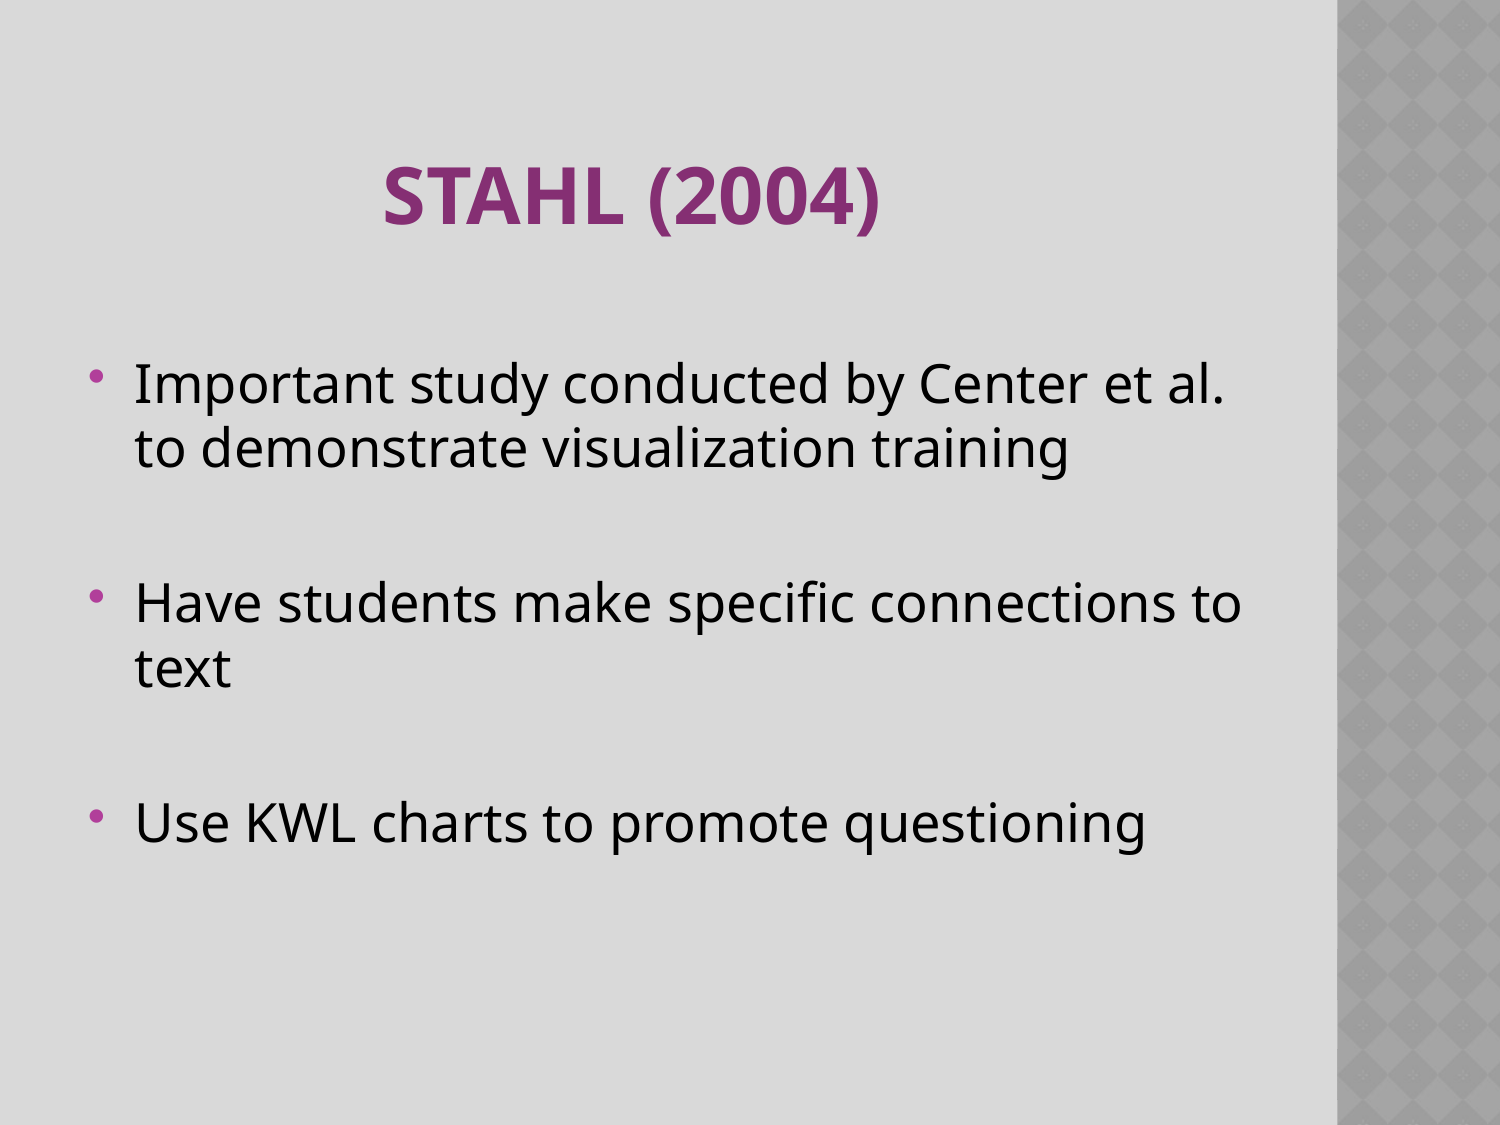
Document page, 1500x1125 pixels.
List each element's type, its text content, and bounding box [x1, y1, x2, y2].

list Important study conducted by Center et al. to demonstrate visualization training Have students make specific connections to text Use KWL charts to promote questioning [75, 264, 1263, 1059]
title Stahl (2004) [75, 52, 1263, 240]
